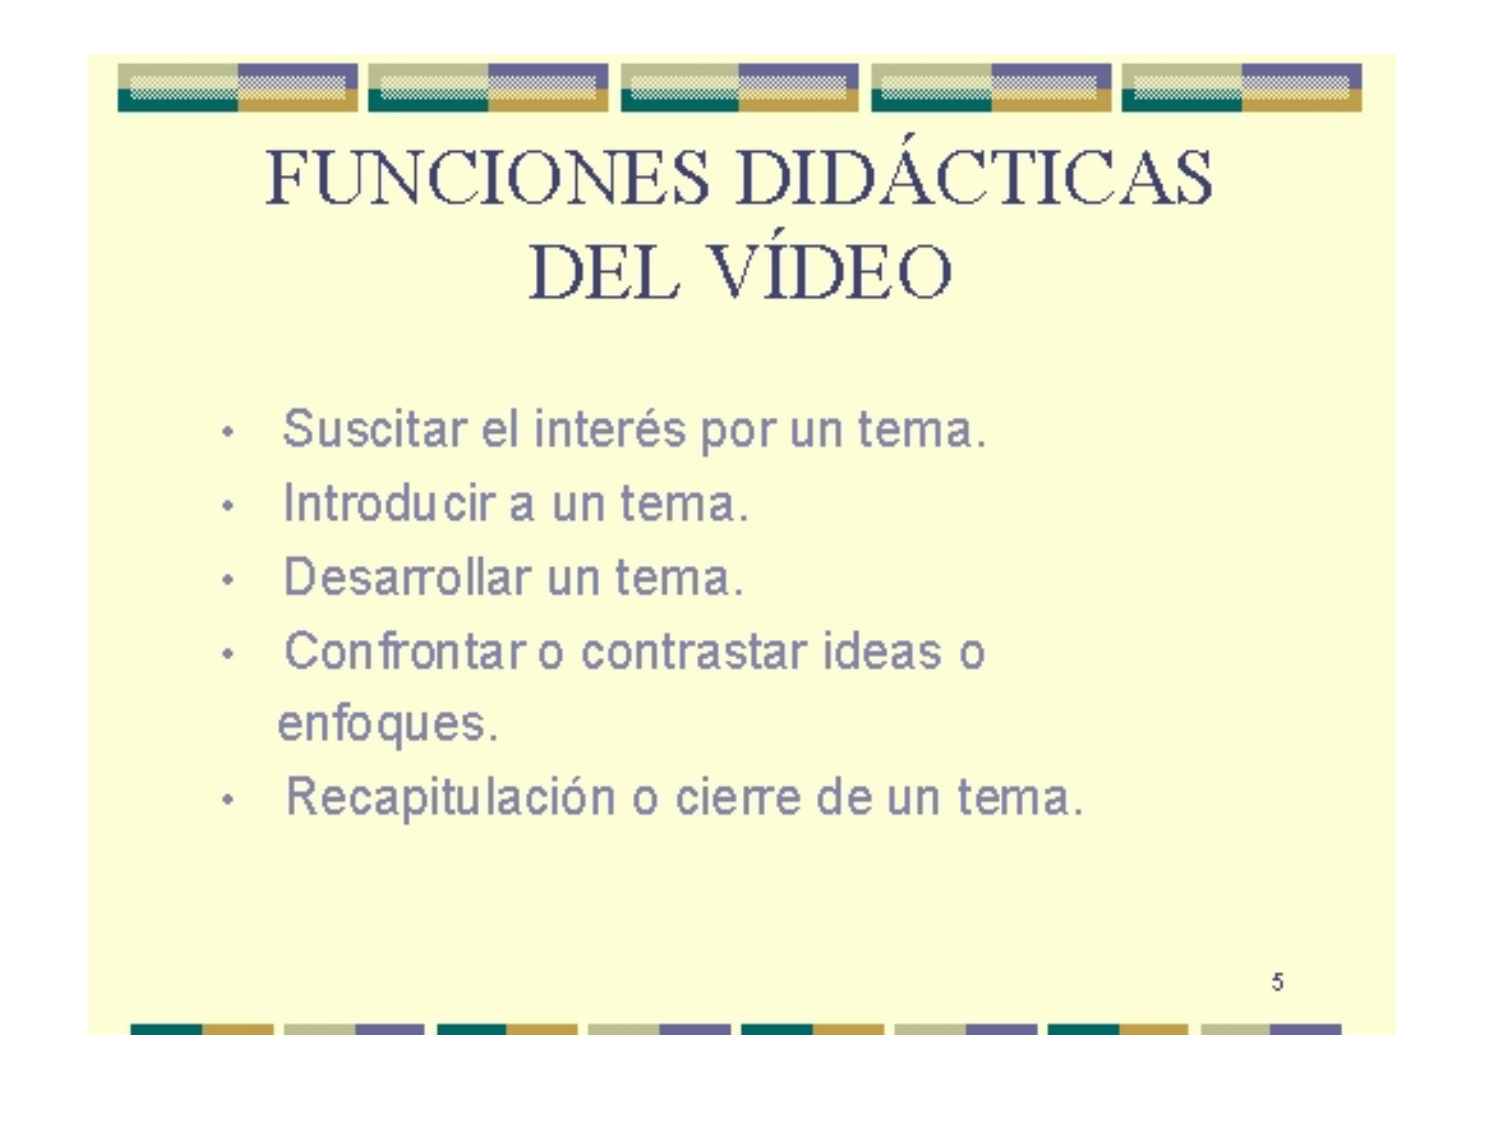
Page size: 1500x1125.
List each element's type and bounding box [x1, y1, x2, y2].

picture [88, 54, 1396, 1036]
